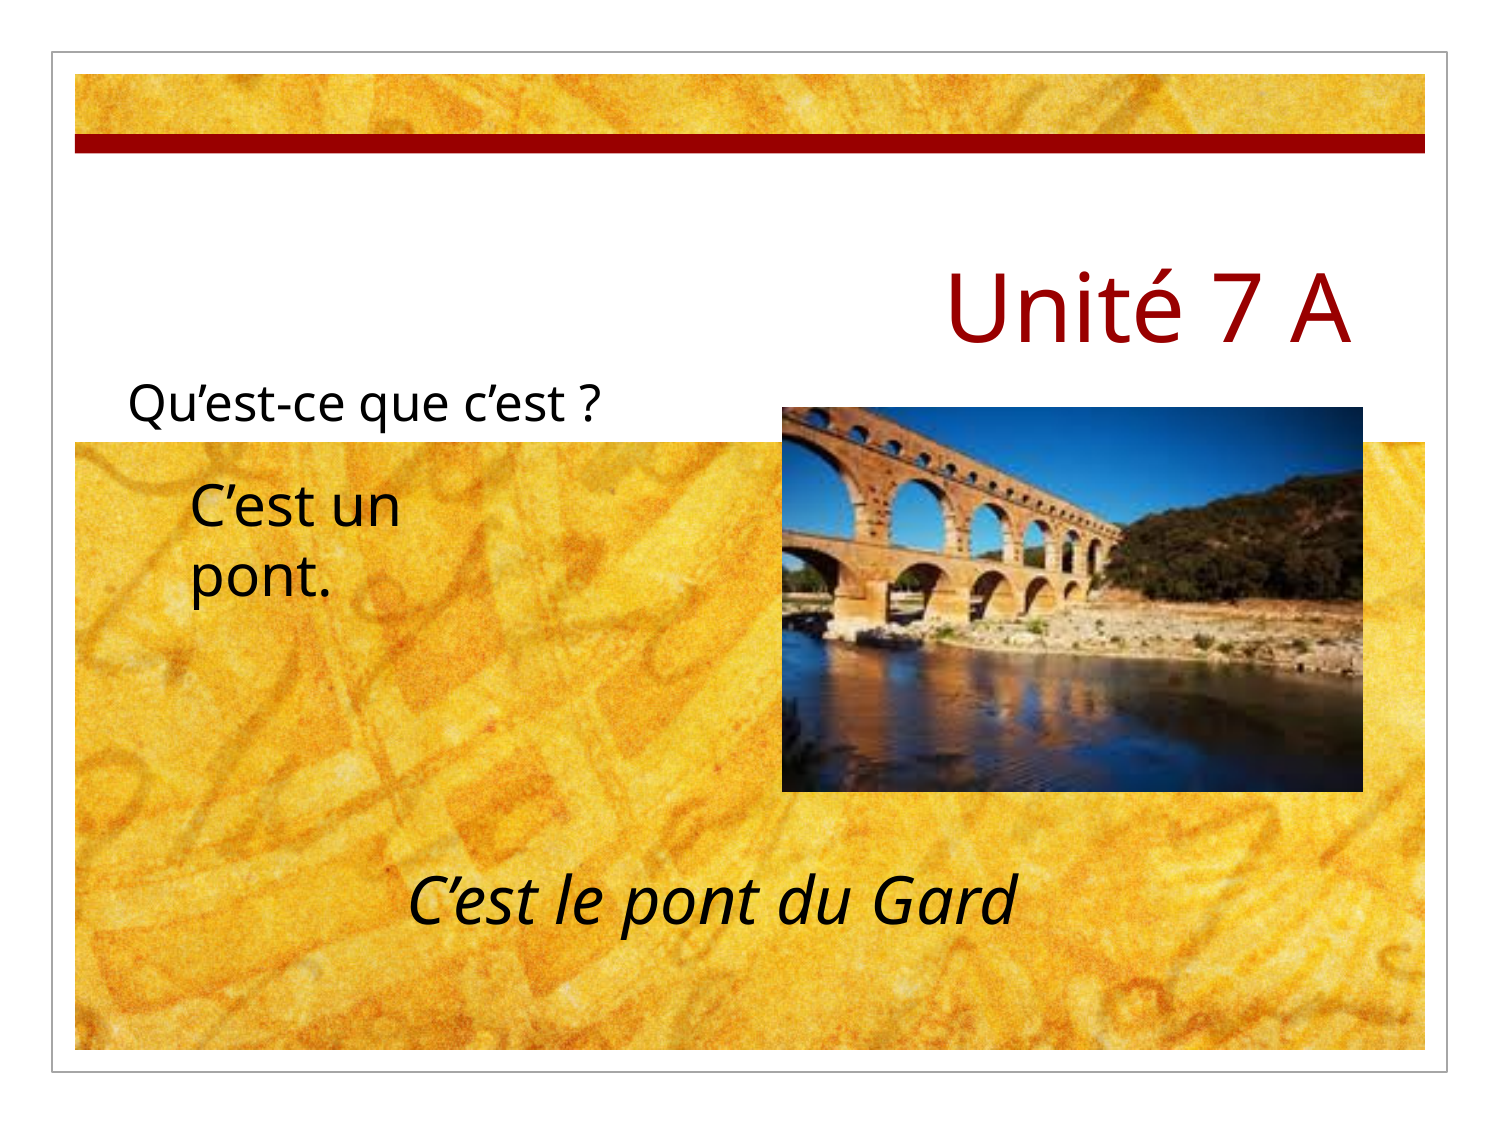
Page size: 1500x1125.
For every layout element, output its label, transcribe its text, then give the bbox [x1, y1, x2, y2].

title Unité 7 A [112, 158, 1392, 362]
text_box C’est un pont. [175, 460, 552, 686]
text_box C’est le pont du Gard [391, 850, 1034, 946]
subtitle Qu’est-ce que c’est ? [112, 362, 1392, 439]
picture [75, 74, 1425, 134]
picture [75, 406, 1425, 1050]
